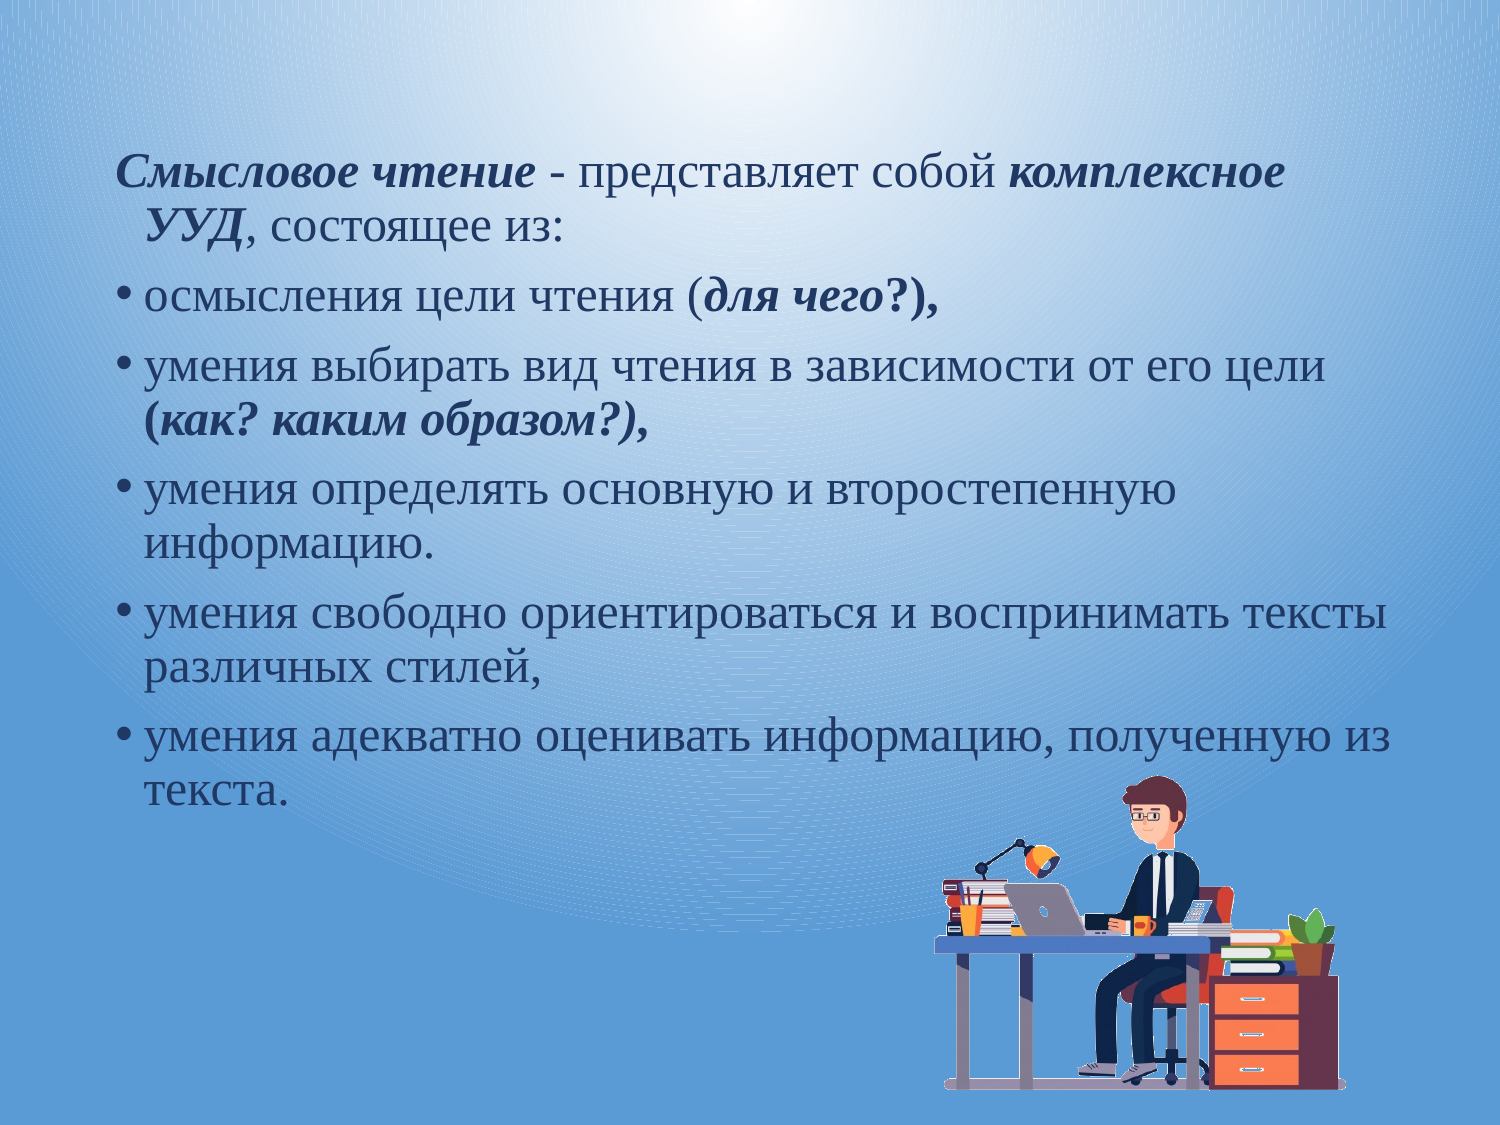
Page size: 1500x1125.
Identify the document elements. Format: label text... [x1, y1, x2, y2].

picture [891, 770, 1400, 1125]
list Смысловое чтение - представляет собой комплексное УУД, состоящее из: осмысления цели чтения (для чего?), умения выбирать вид чтения в зависимости от его цели (как? каким образом?), умения определять основную и второстепенную информацию. умения свободно ориентироваться и воспринимать тексты различных стилей, умения адекватно оценивать информацию, полученную из текста. [100, 137, 1425, 917]
